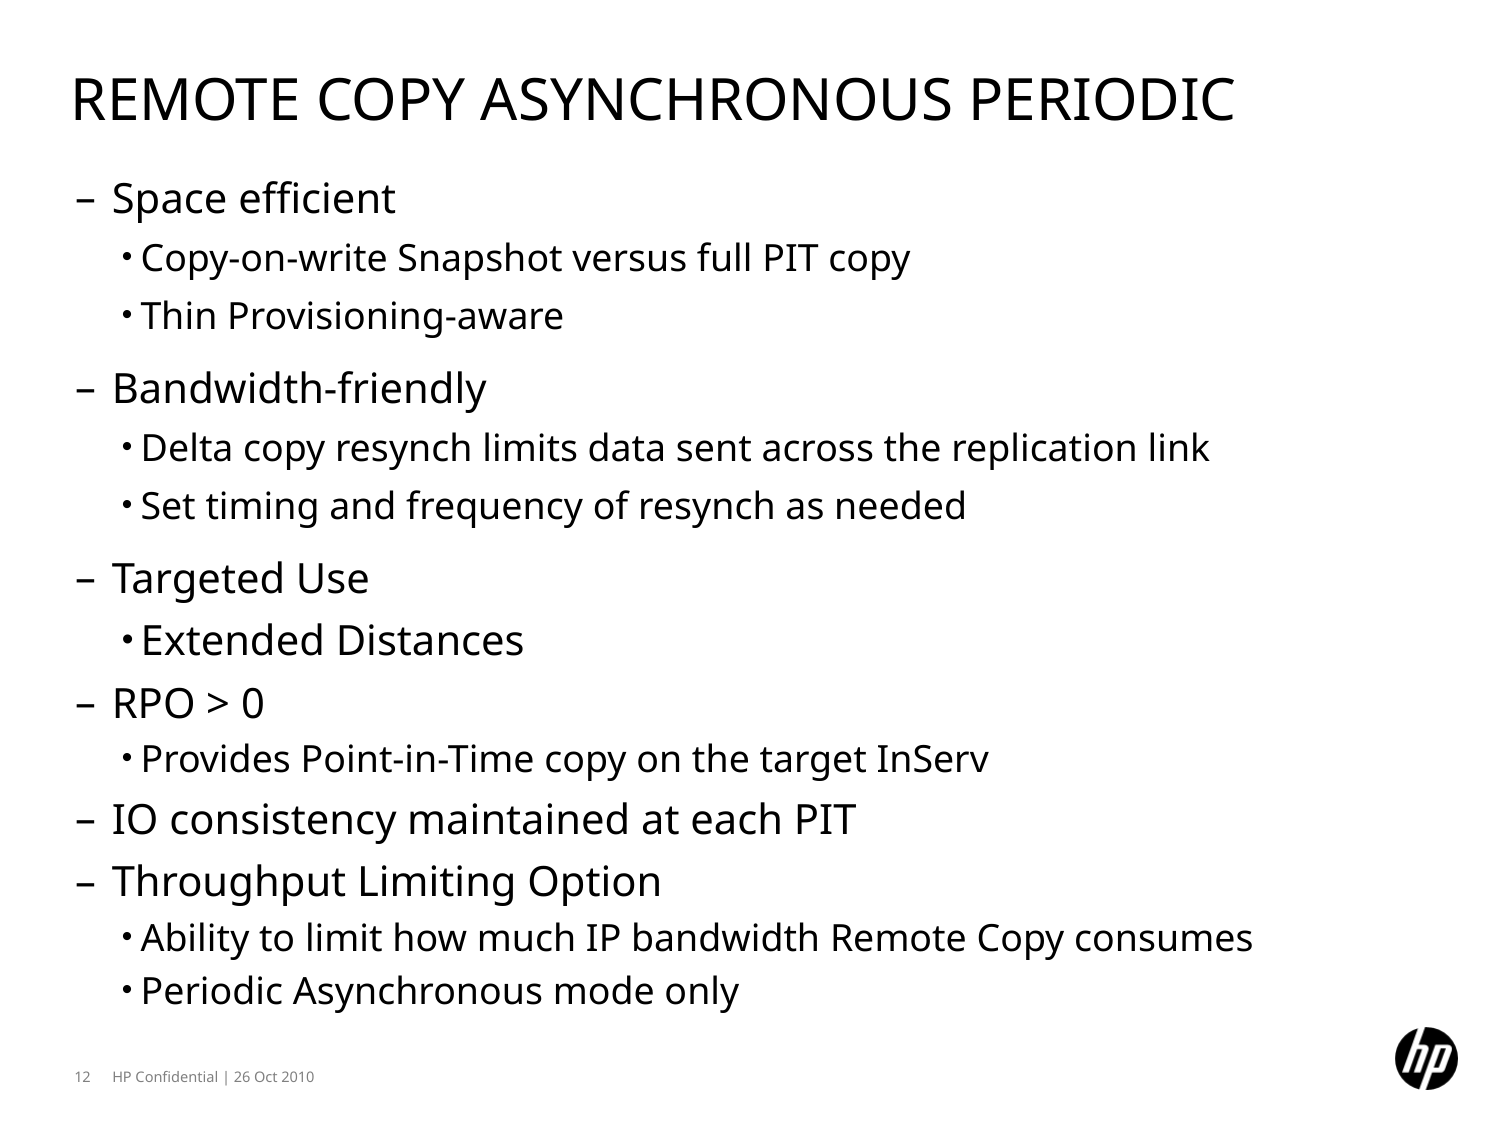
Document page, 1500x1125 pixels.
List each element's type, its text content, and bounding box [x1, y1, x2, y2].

picture [1393, 1025, 1460, 1092]
title Remote Copy Asynchronous Periodic [55, 55, 1451, 128]
list Space efficient Copy-on-write Snapshot versus full PIT copy Thin Provisioning-aware Bandwidth-friendly Delta copy resynch limits data sent across the replication link Set timing and frequency of resynch as needed Targeted Use Extended Distances RPO > 0 Provides Point-in-Time copy on the target InServ IO consistency maintained at each PIT Throughput Limiting Option Ability to limit how much IP bandwidth Remote Copy consumes Periodic Asynchronous mode only [60, 164, 1455, 1004]
